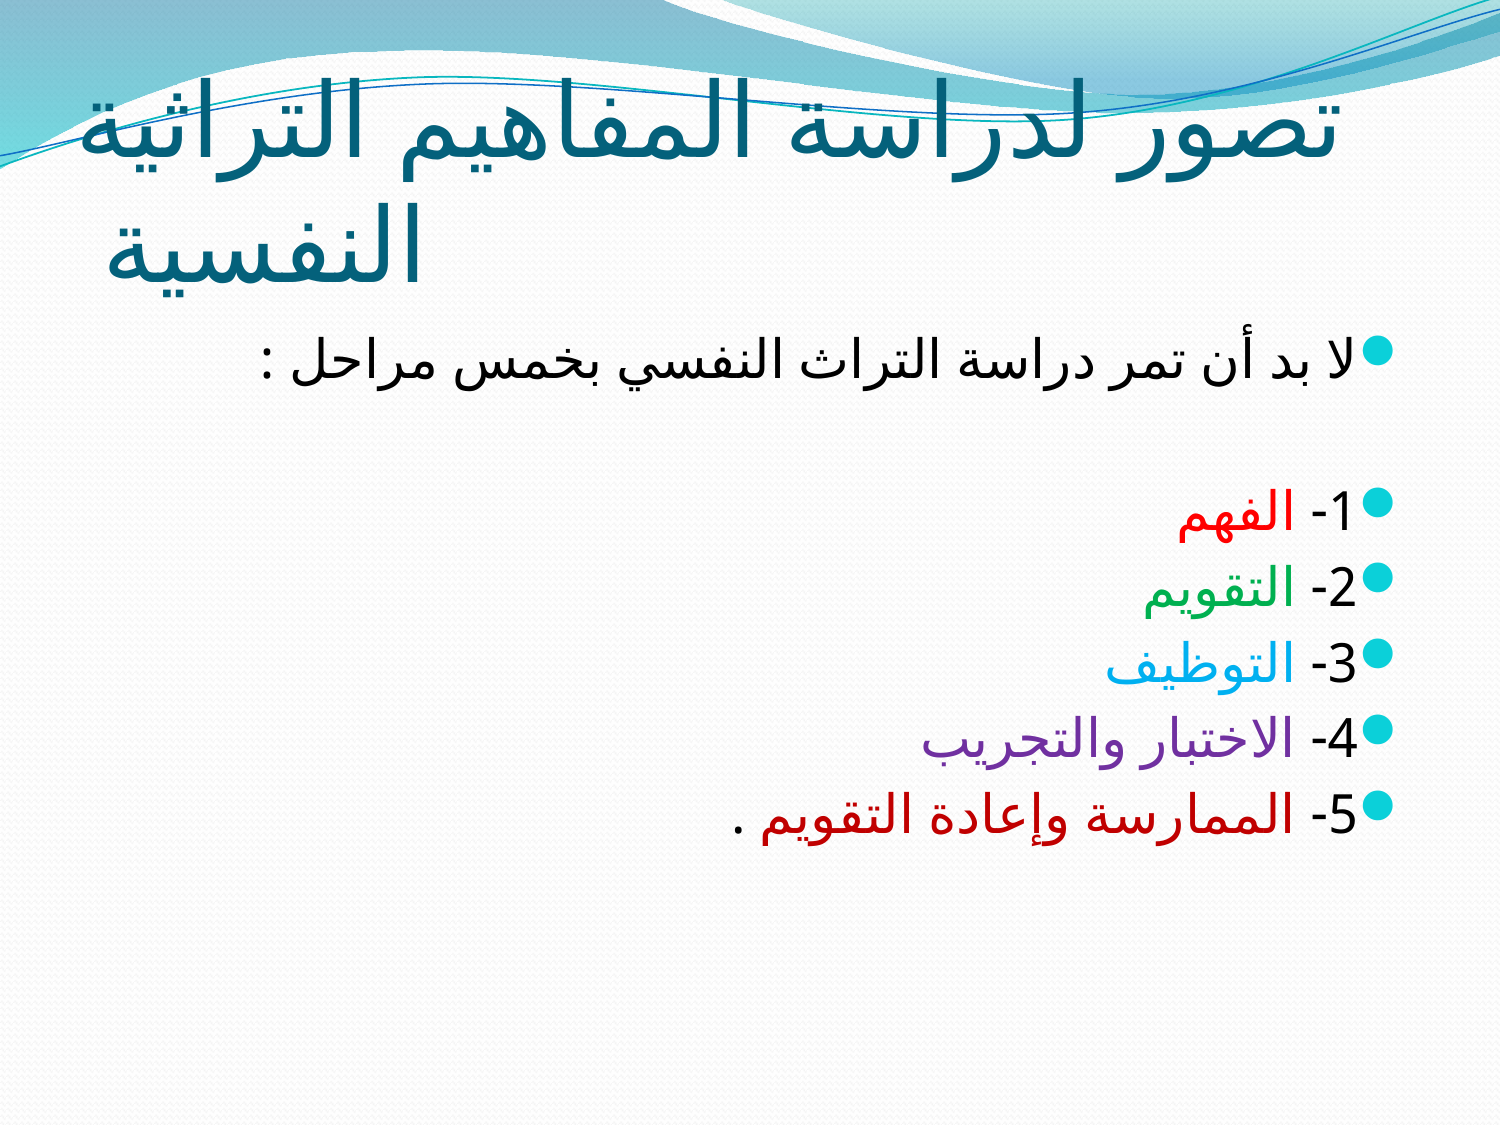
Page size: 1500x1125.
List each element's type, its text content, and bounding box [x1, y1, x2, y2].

list لا بد أن تمر دراسة التراث النفسي بخمس مراحل : 1- الفهم 2- التقويم 3- التوظيف 4- الاختبار والتجريب 5- الممارسة وإعادة التقويم . [75, 317, 1425, 1038]
title تصور لدراسة المفاهيم التراثية النفسية [75, 115, 1425, 303]
